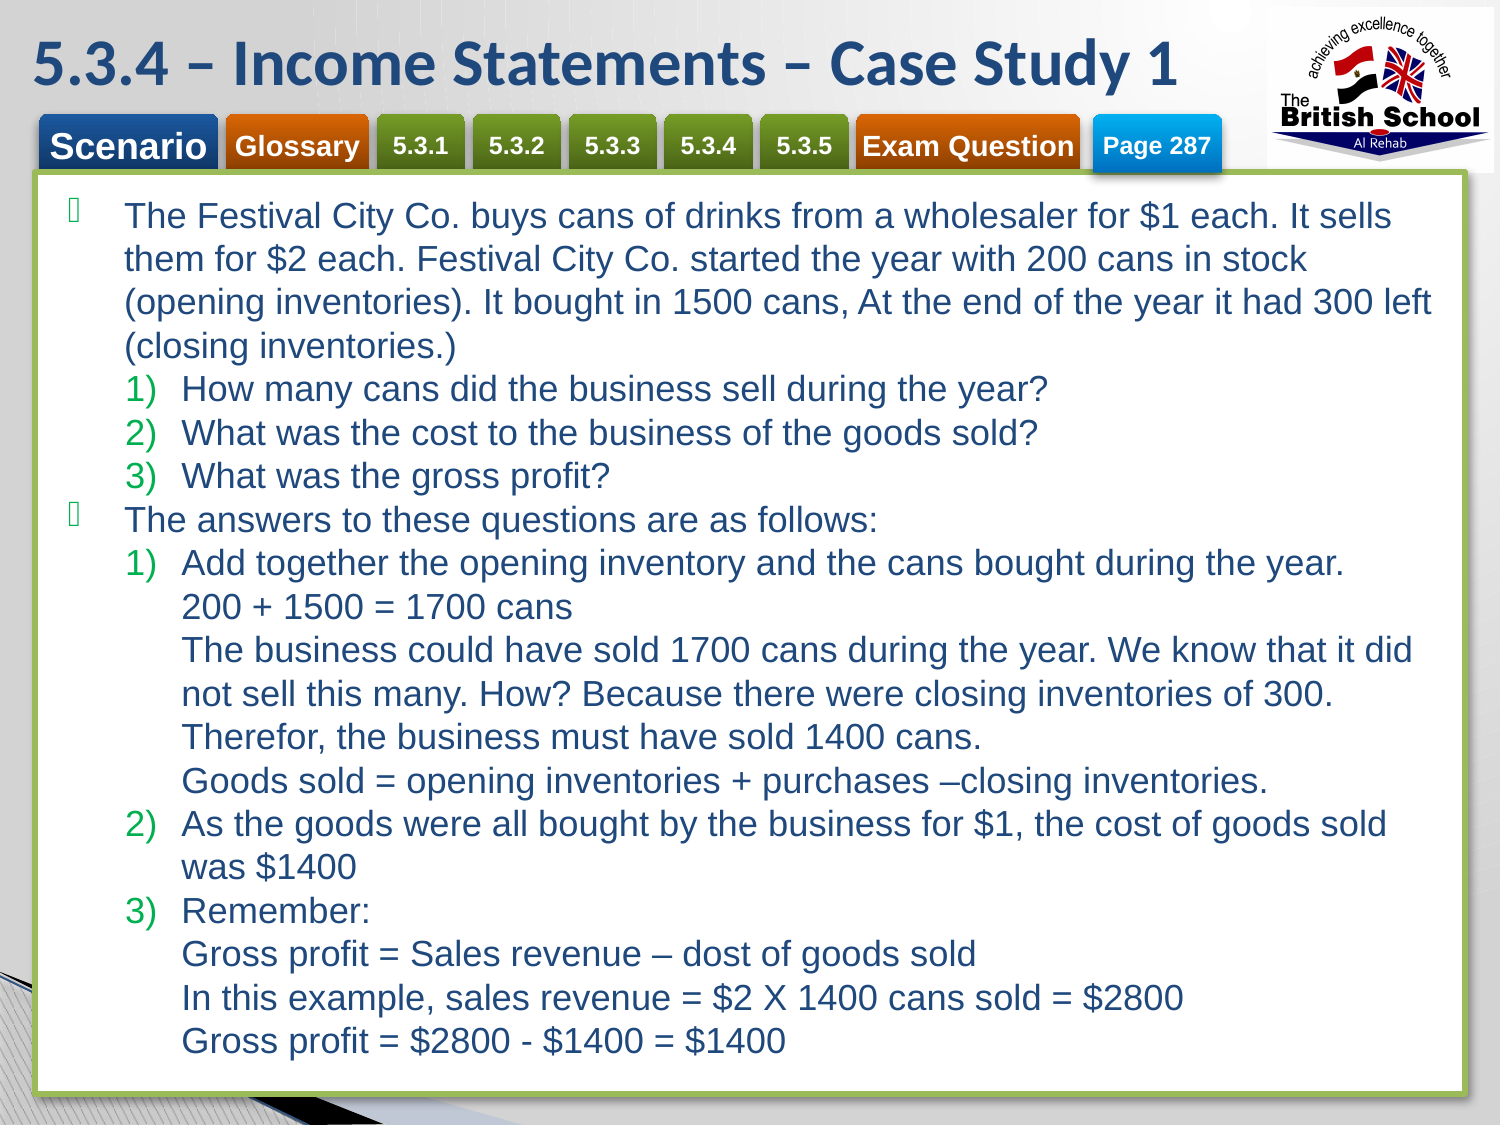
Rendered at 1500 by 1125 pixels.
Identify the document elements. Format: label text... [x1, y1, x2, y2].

picture [281, 1114, 303, 1125]
text_box Page 287 [1092, 114, 1223, 173]
picture [1267, 7, 1495, 173]
text_box The Festival City Co. buys cans of drinks from a wholesaler for $1 each. It sells them for $2 each. Festival City Co. started the year with 200 cans in stock (opening inventories). It bought in 1500 cans, At the end of the year it had 300 left (closing inventories.) How many cans did the business sell during the year? What was the cost to the business of the goods sold? What was the gross profit? The answers to these questions are as follows: Add together the opening inventory and the cans bought during the year. 200 + 1500 = 1700 cans The business could have sold 1700 cans during the year. We know that it did not sell this many. How? Because there were closing inventories of 300. Therefor, the business must have sold 1400 cans. Goods sold = opening inventories + purchases –closing inventories. As the goods were all bought by the business for $1, the cost of goods sold was $1400 Remember: Gross profit = Sales revenue – dost of goods sold In this example, sales revenue = $2 X 1400 cans sold = $2800 Gross profit = $2800 - $1400 = $1400 [53, 184, 1459, 1069]
title 5.3.4 – Income Statements – Case Study 1 [17, 7, 1282, 110]
